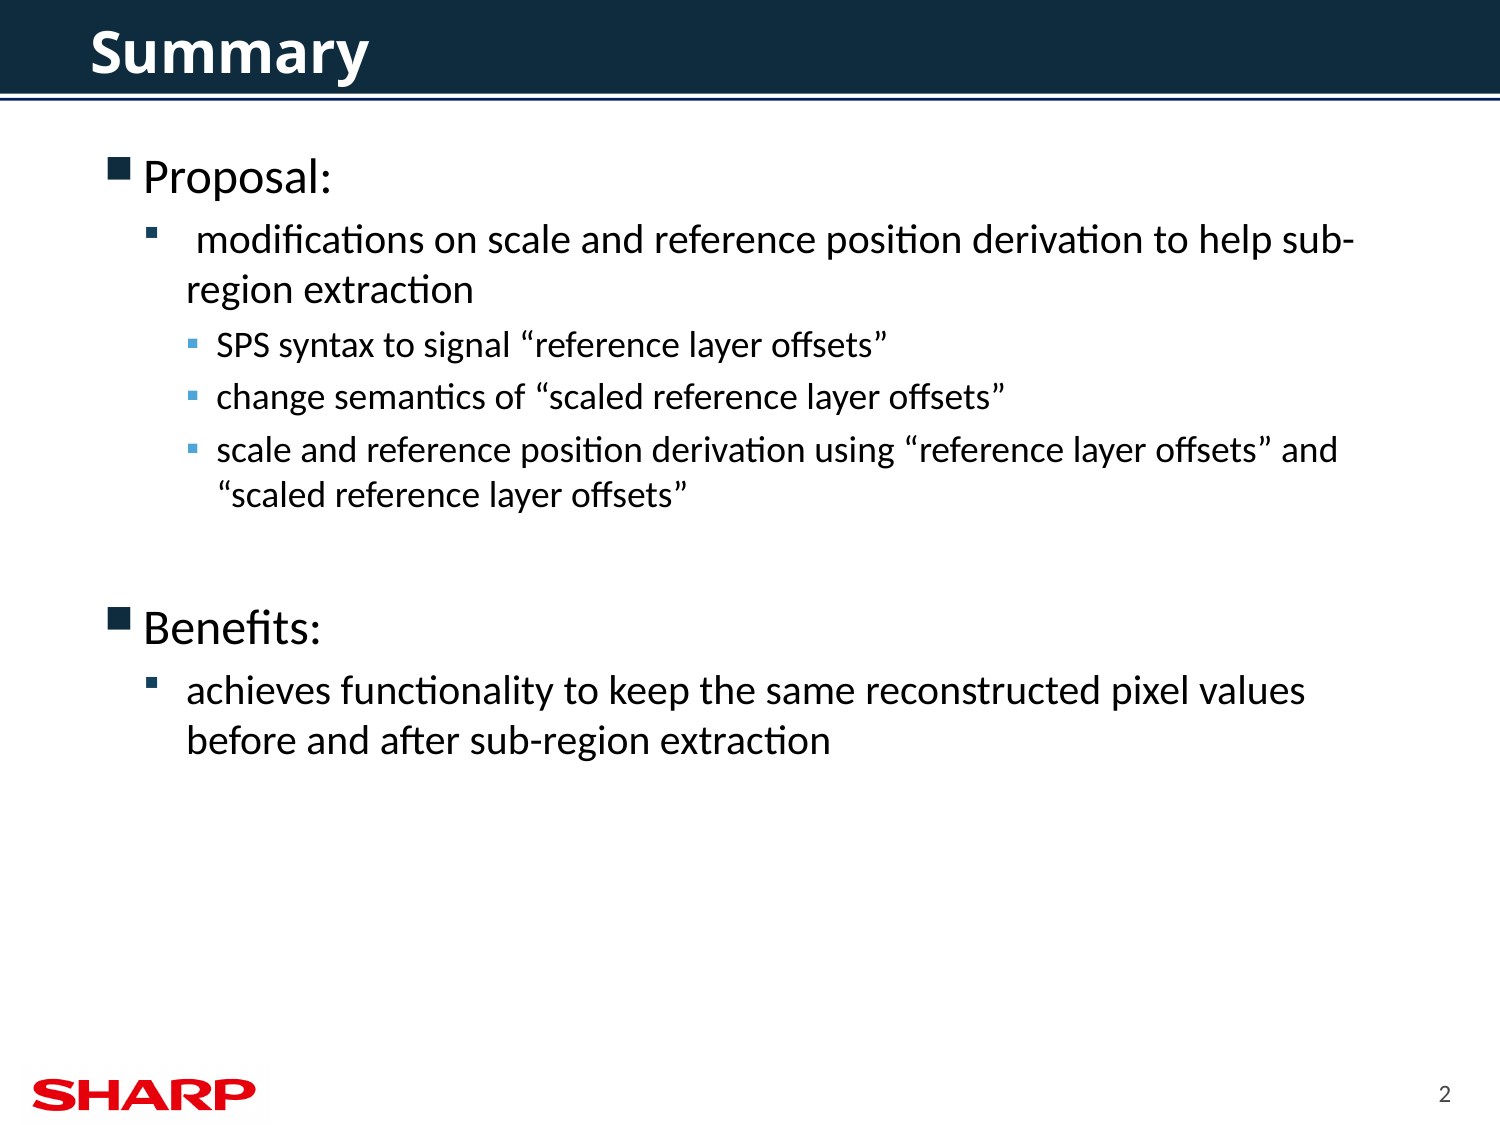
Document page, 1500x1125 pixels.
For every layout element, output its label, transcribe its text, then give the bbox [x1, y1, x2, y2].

list Proposal: modifications on scale and reference position derivation to help sub-region extraction SPS syntax to signal “reference layer offsets” change semantics of “scaled reference layer offsets” scale and reference position derivation using “reference layer offsets” and “scaled reference layer offsets” Benefits: achieves functionality to keep the same reconstructed pixel values before and after sub-region extraction [74, 128, 1426, 1051]
picture [17, 1064, 271, 1125]
slide_number 2 [1345, 1062, 1467, 1108]
title Summary [74, 15, 1426, 85]
